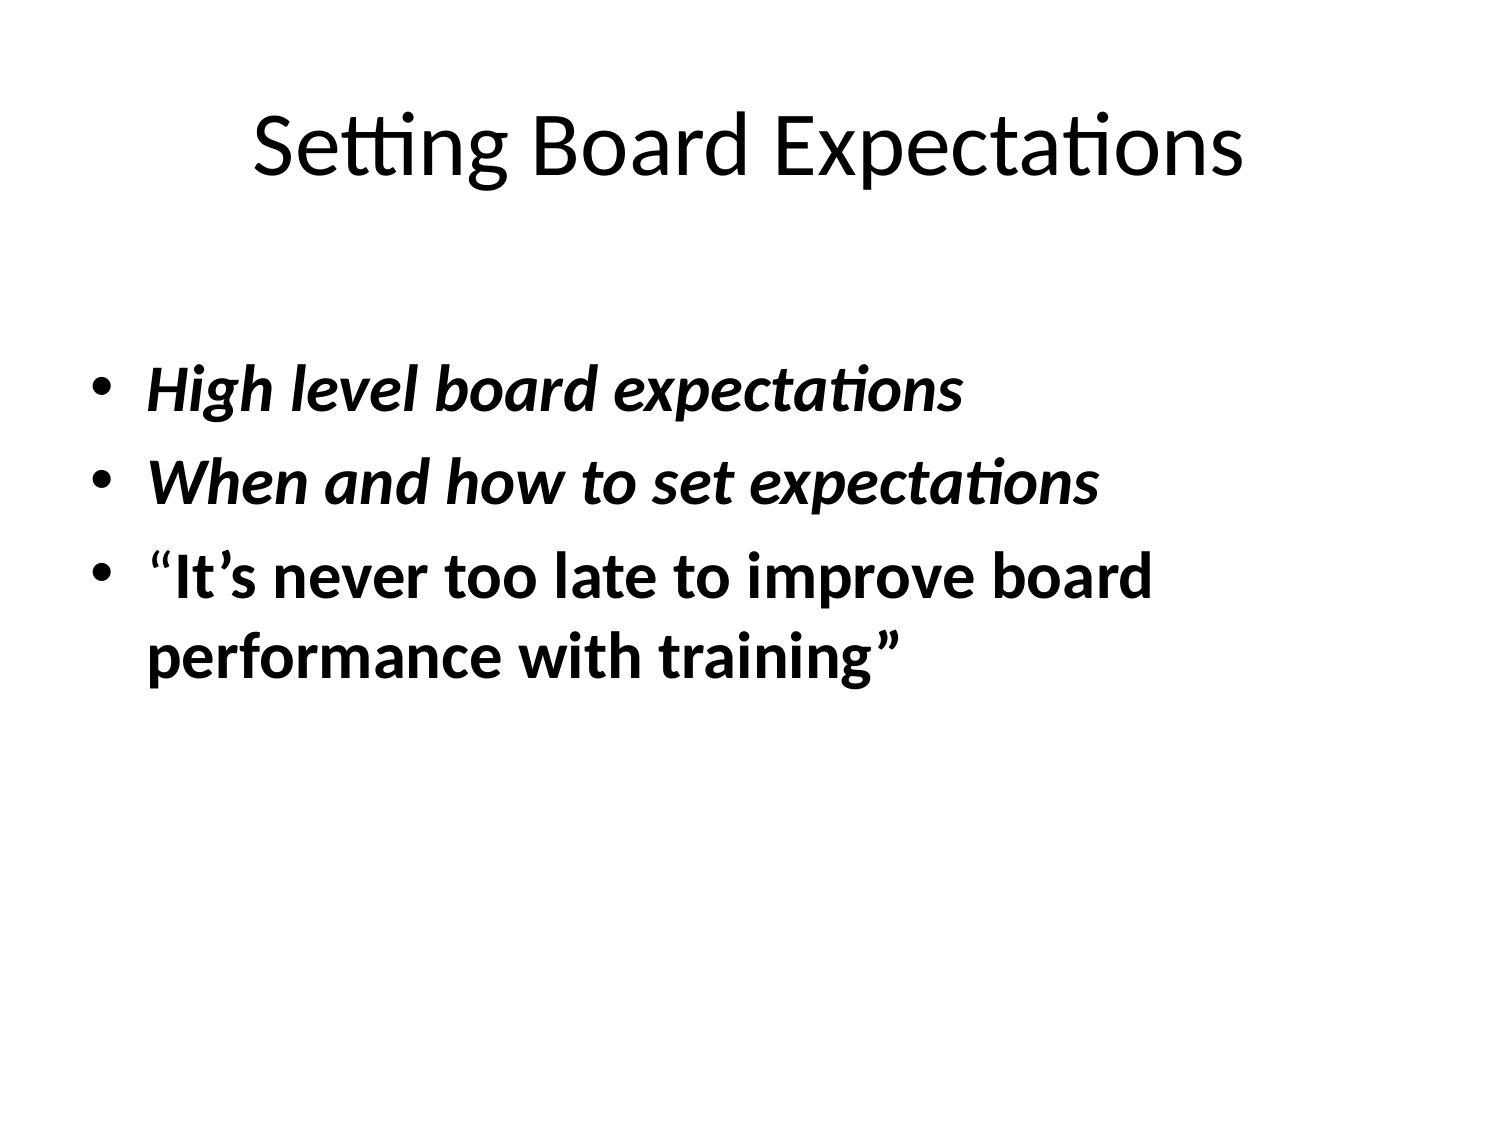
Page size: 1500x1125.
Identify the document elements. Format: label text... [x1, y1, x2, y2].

list High level board expectations When and how to set expectations “It’s never too late to improve board performance with training” [75, 337, 1425, 763]
title Setting Board Expectations [75, 45, 1425, 233]
